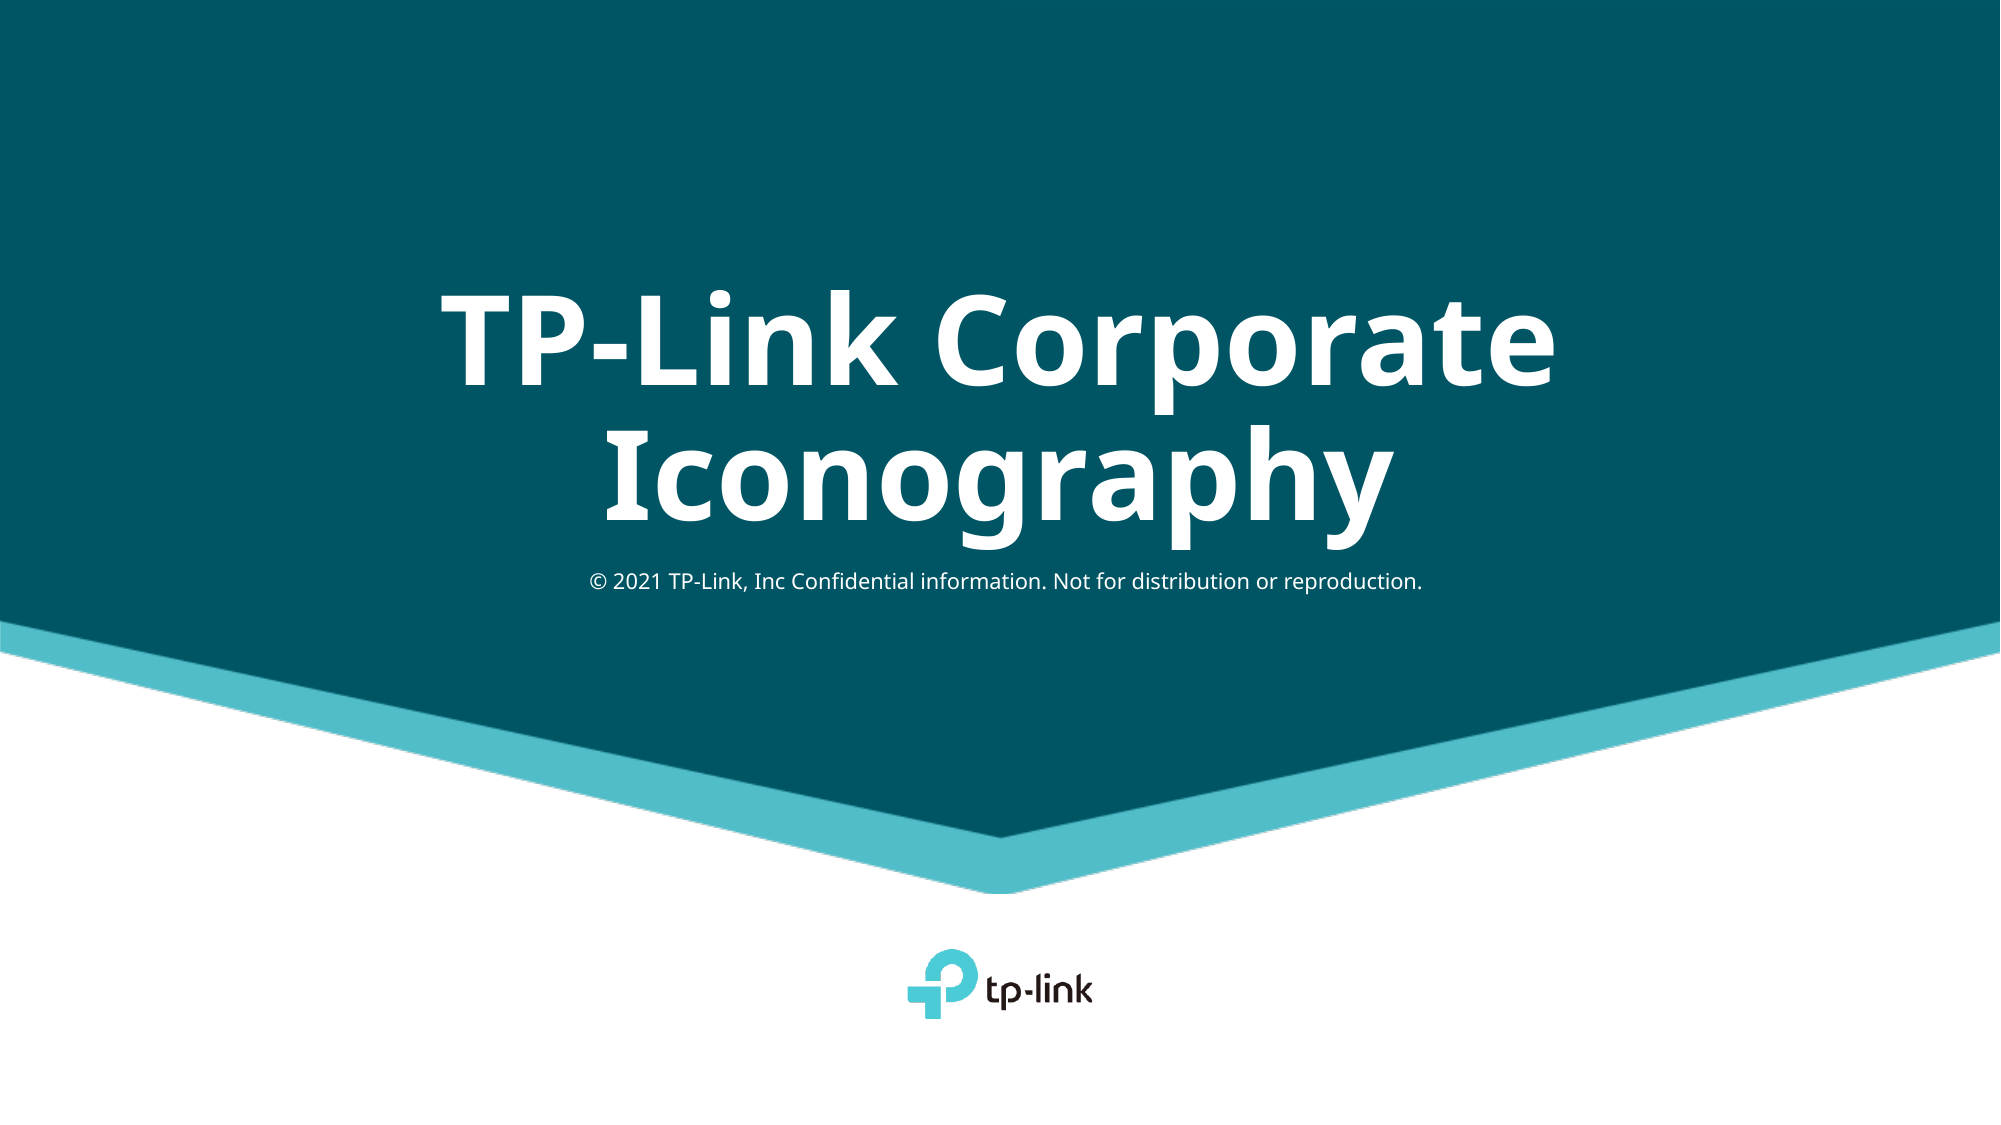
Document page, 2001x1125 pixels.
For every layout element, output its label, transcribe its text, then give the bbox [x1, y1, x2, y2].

title TP-Link Corporate Iconography [78, 303, 1922, 522]
